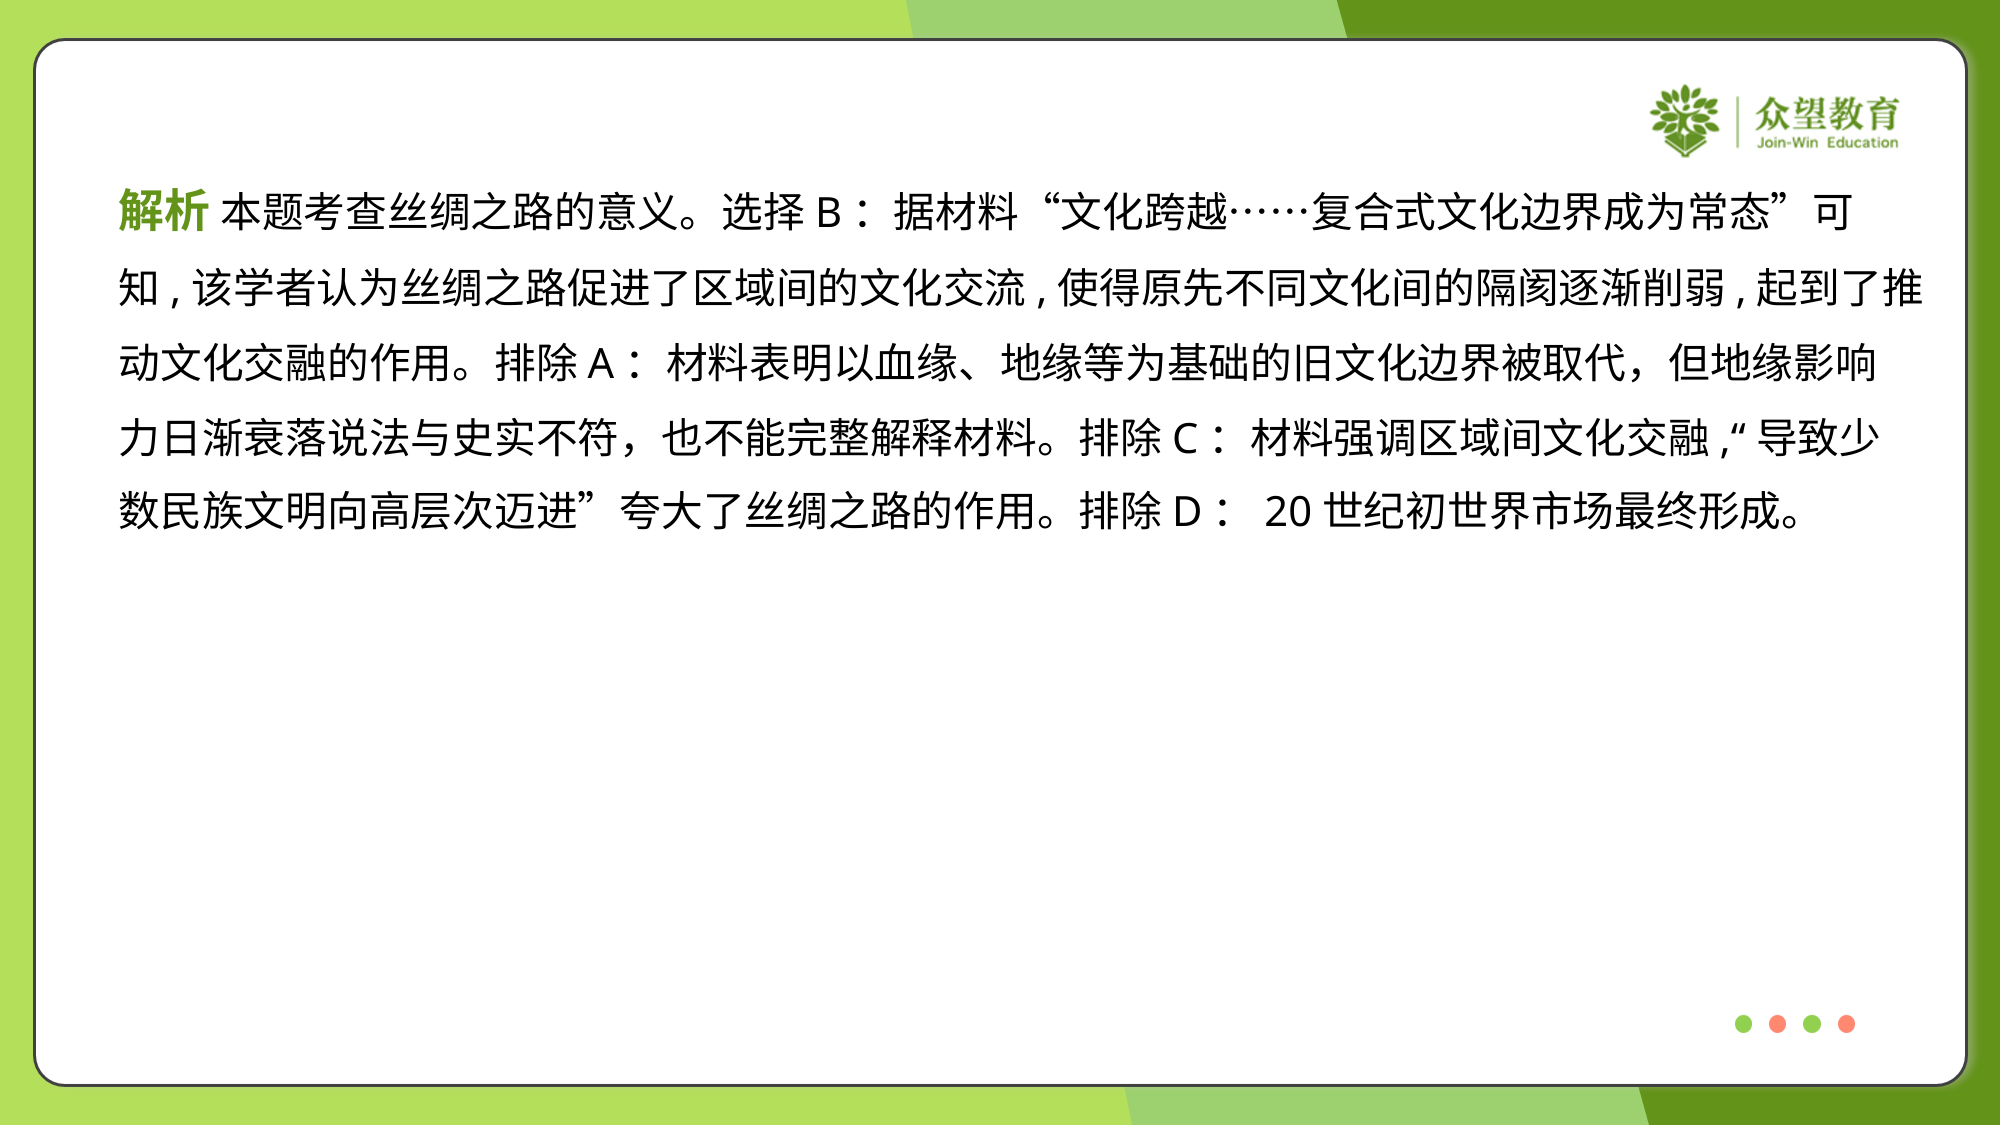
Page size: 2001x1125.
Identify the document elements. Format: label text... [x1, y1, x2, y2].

picture [0, 0, 2000, 1125]
text_box 解析 本题考查丝绸之路的意义。选择B：据材料“文化跨越……复合式文化边界成为常态”可 知,该学者认为丝绸之路促进了区域间的文化交流,使得原先不同文化间的隔阂逐渐削弱,起到了推 动文化交融的作用。排除A：材料表明以血缘、地缘等为基础的旧文化边界被取代，但地缘影响 力日渐衰落说法与史实不符，也不能完整解释材料。排除C：材料强调区域间文化交融,“导致少 数民族文明向高层次迈进”夸大了丝绸之路的作用。排除D：20世纪初世界市场最终形成。 [118, 159, 1883, 527]
